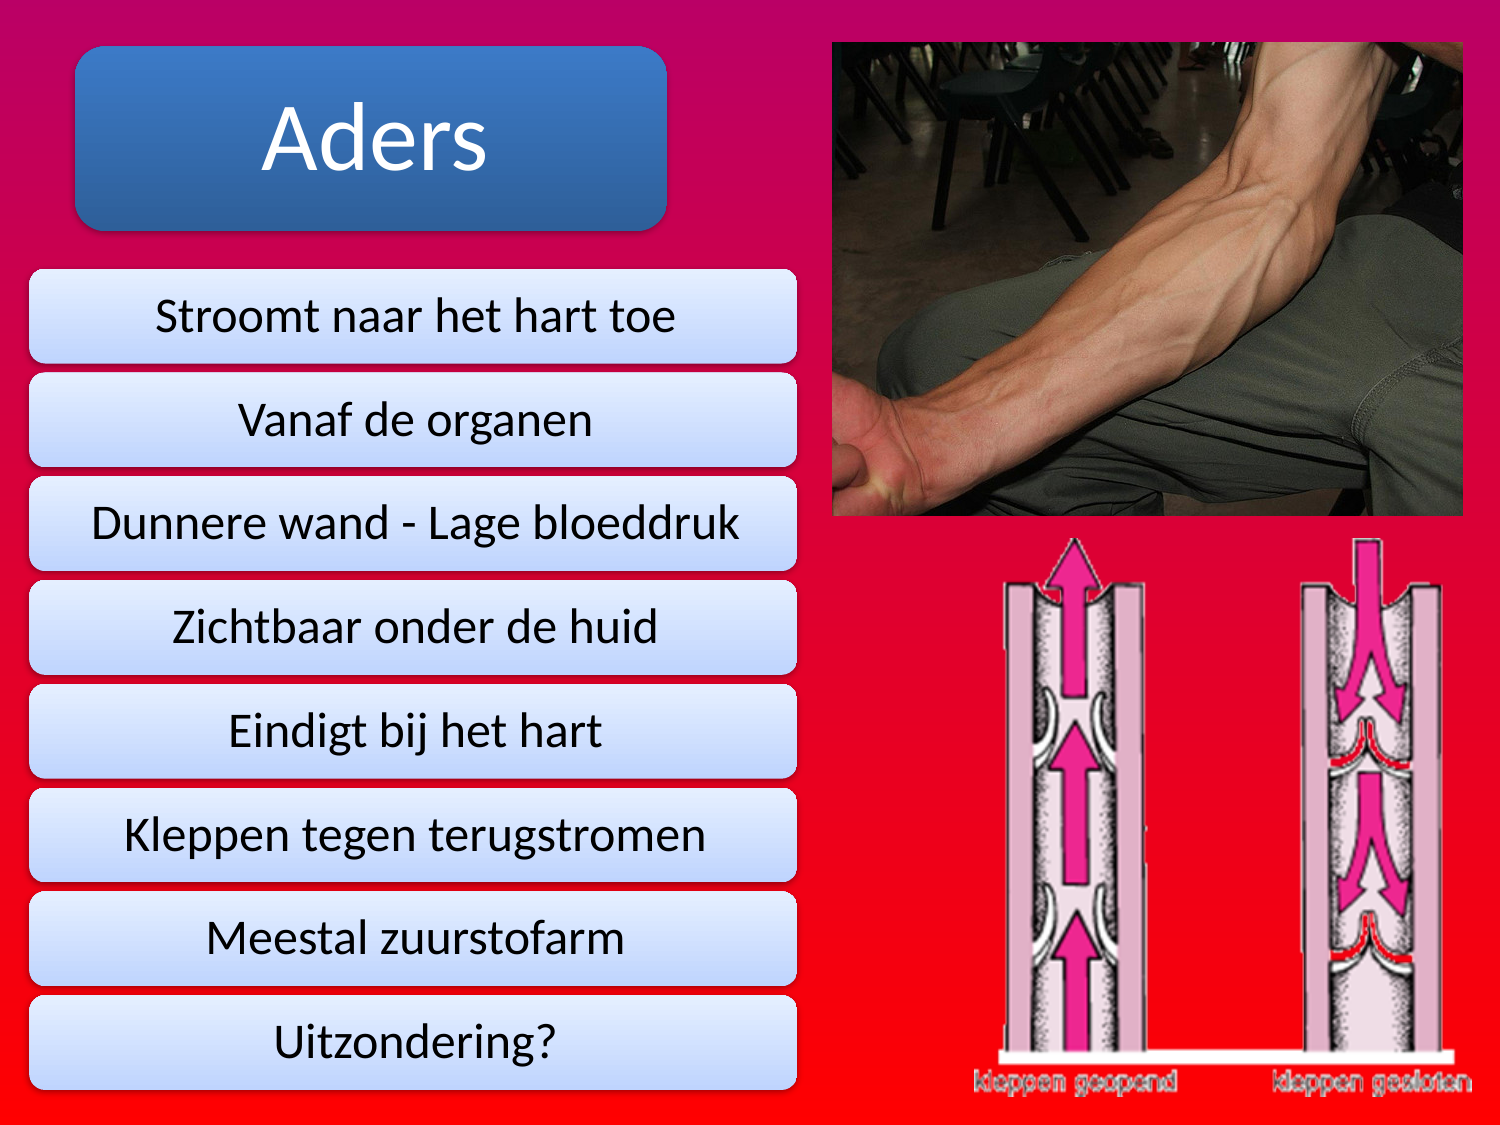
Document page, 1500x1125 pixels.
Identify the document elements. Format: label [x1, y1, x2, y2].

picture [974, 538, 1472, 1097]
list [29, 262, 798, 1097]
picture [832, 42, 1463, 516]
text_box [74, 44, 668, 233]
